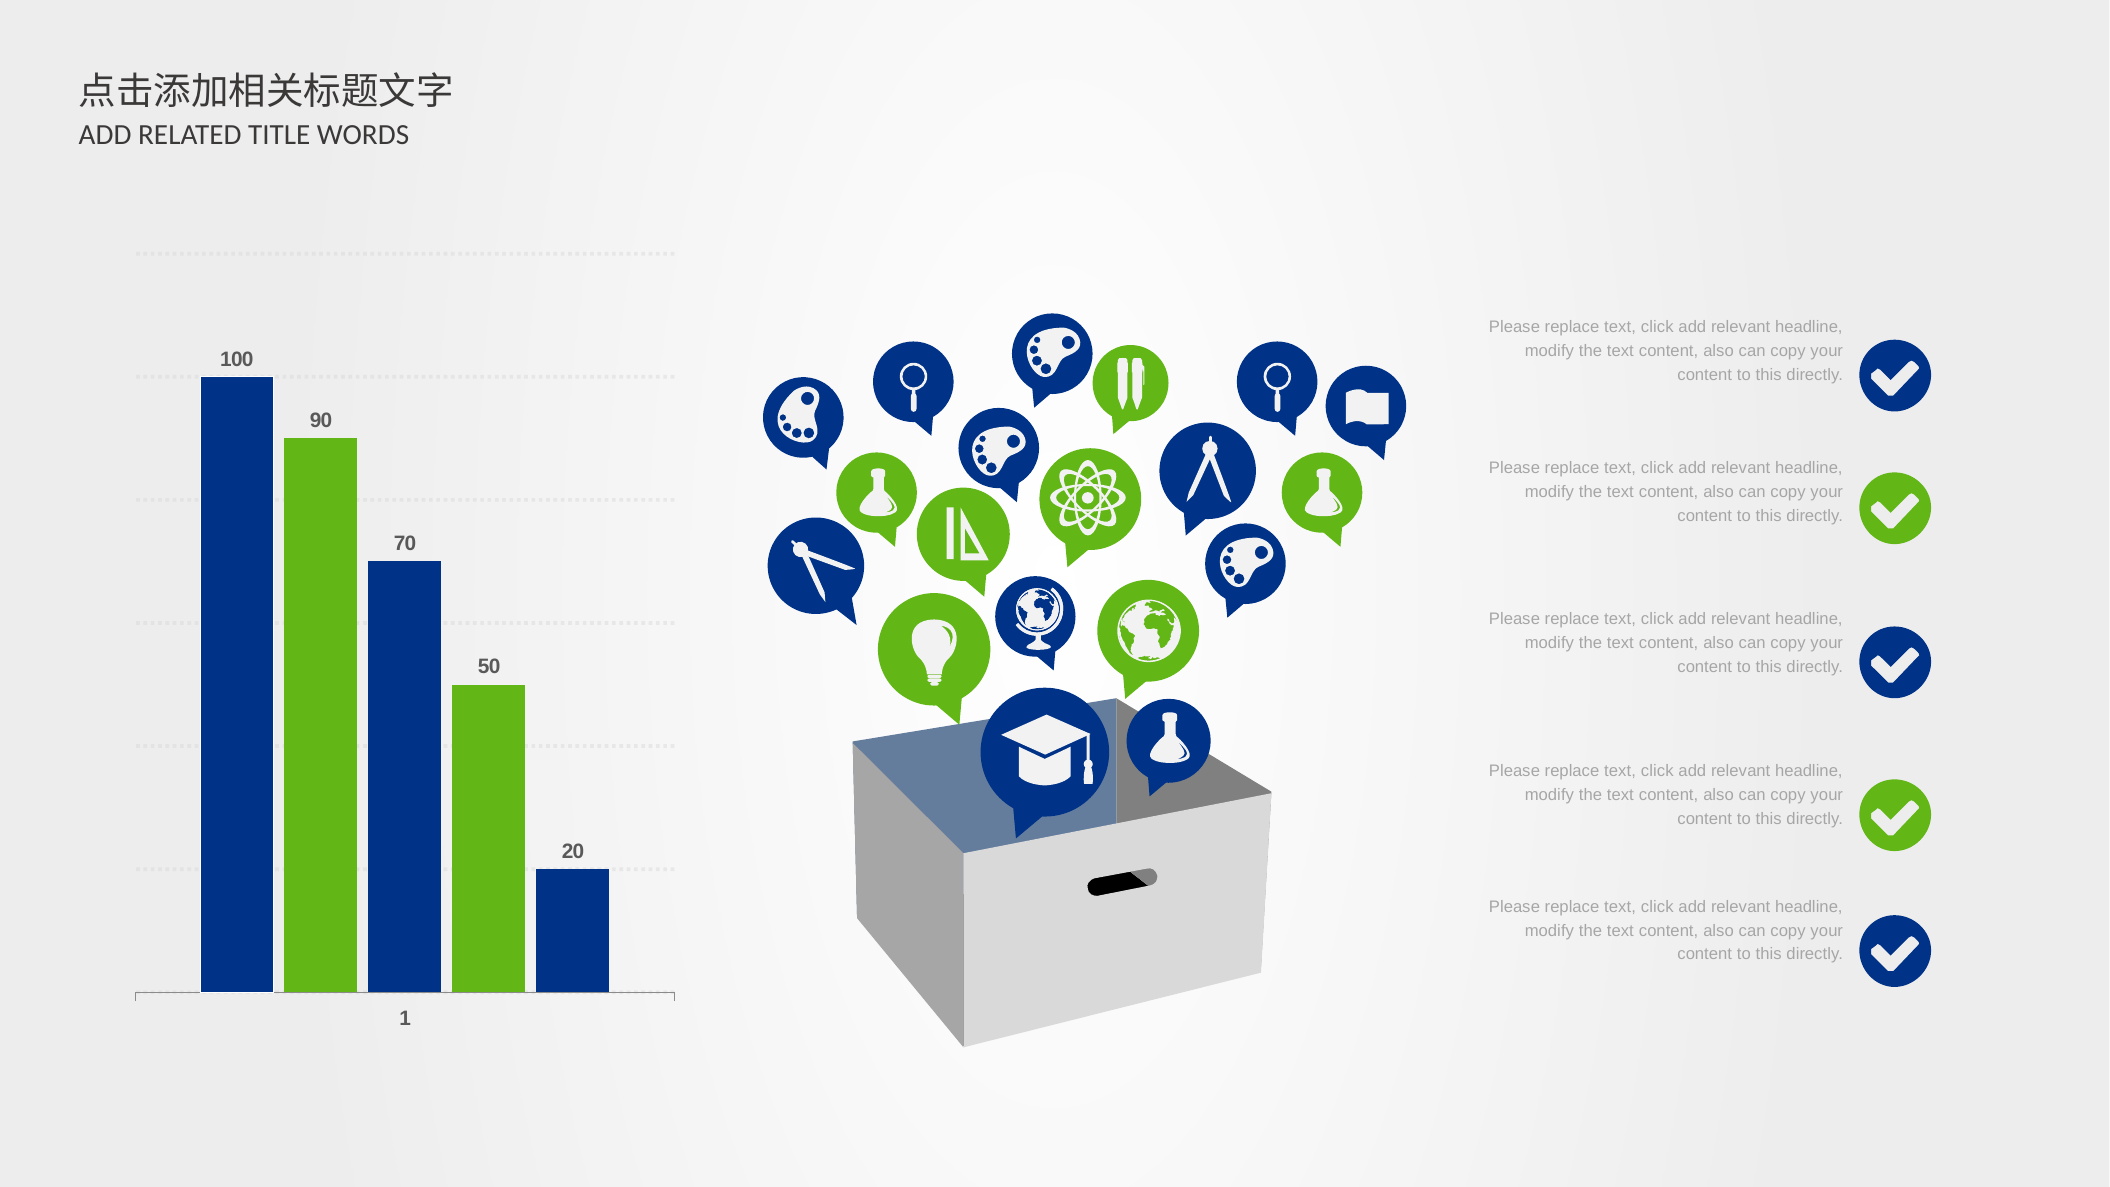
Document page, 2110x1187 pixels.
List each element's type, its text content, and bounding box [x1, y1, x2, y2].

text_box Please replace text, click add relevant headline, modify the text content, also can copy your content to this directly. [1465, 891, 1844, 964]
text_box [1859, 779, 1932, 852]
text_box 点击添加相关标题文字 [62, 59, 470, 121]
text_box Please replace text, click add relevant headline, modify the text content, also can copy your content to this directly. [1465, 603, 1844, 676]
text_box ADD RELATED TITLE WORDS [62, 107, 426, 159]
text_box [762, 313, 1407, 839]
text_box [1859, 339, 1932, 412]
text_box [1859, 472, 1932, 545]
text_box [1859, 626, 1932, 699]
text_box Please replace text, click add relevant headline, modify the text content, also can copy your content to this directly. [1465, 756, 1844, 828]
picture [0, 0, 2110, 1187]
text_box Please replace text, click add relevant headline, modify the text content, also can copy your content to this directly. [1465, 311, 1844, 384]
text_box [1859, 915, 1932, 987]
text_box Please replace text, click add relevant headline, modify the text content, also can copy your content to this directly. [1465, 452, 1844, 525]
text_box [852, 742, 1272, 1048]
chart [123, 237, 686, 1047]
